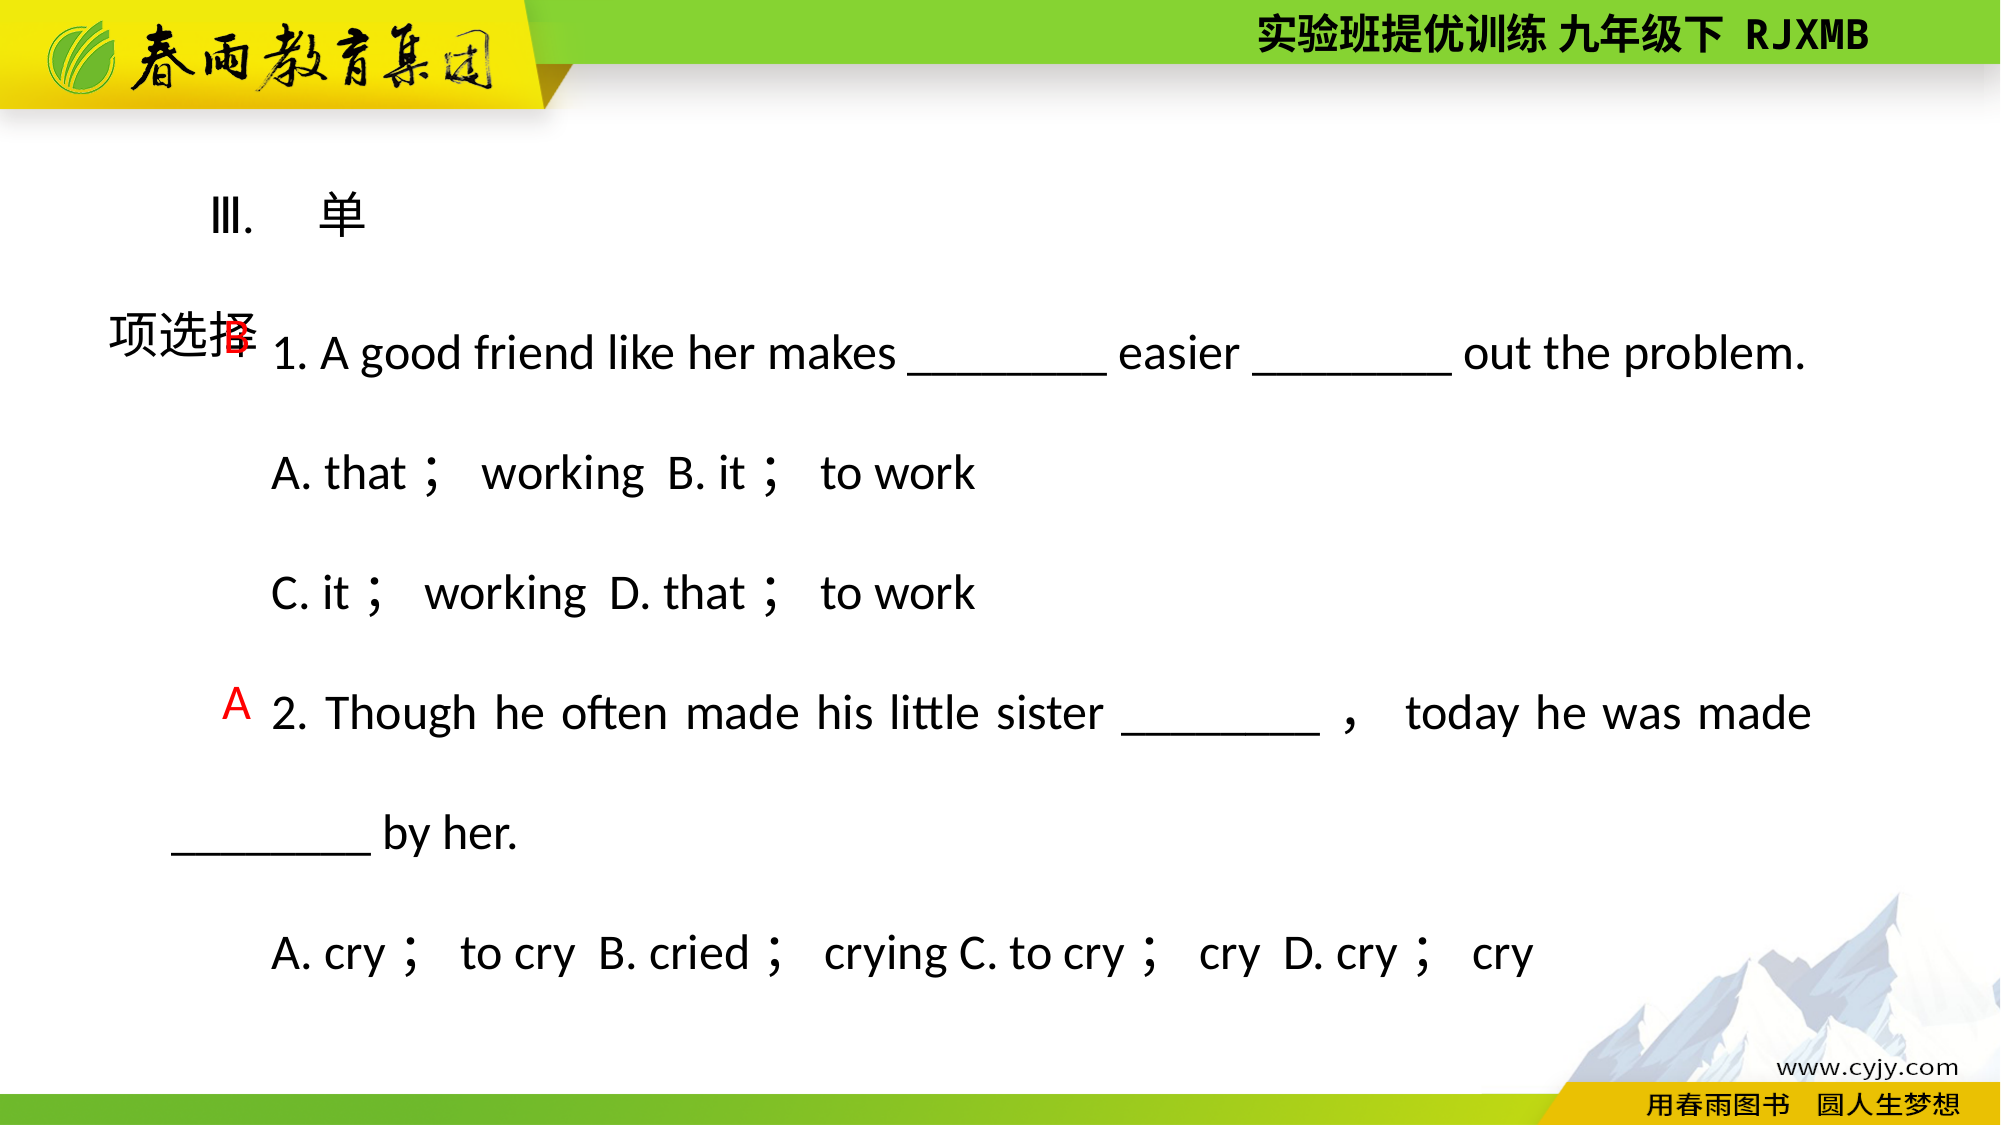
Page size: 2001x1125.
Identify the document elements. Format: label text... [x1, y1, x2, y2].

text_box B [209, 296, 267, 371]
picture [0, 0, 2001, 1125]
text_box Ⅲ. 单项选择 [93, 115, 382, 251]
text_box 1. A good friend like her makes ________ easier ________ out the problem. A. that；working B. it；to work C. it；working D. that；to work 2. Though he often made his little sister ________，today he was made ________ by her. A. cry；to cry B. cried；crying C. to cry；cry D. cry；cry [156, 252, 1828, 987]
text_box A [196, 662, 267, 738]
